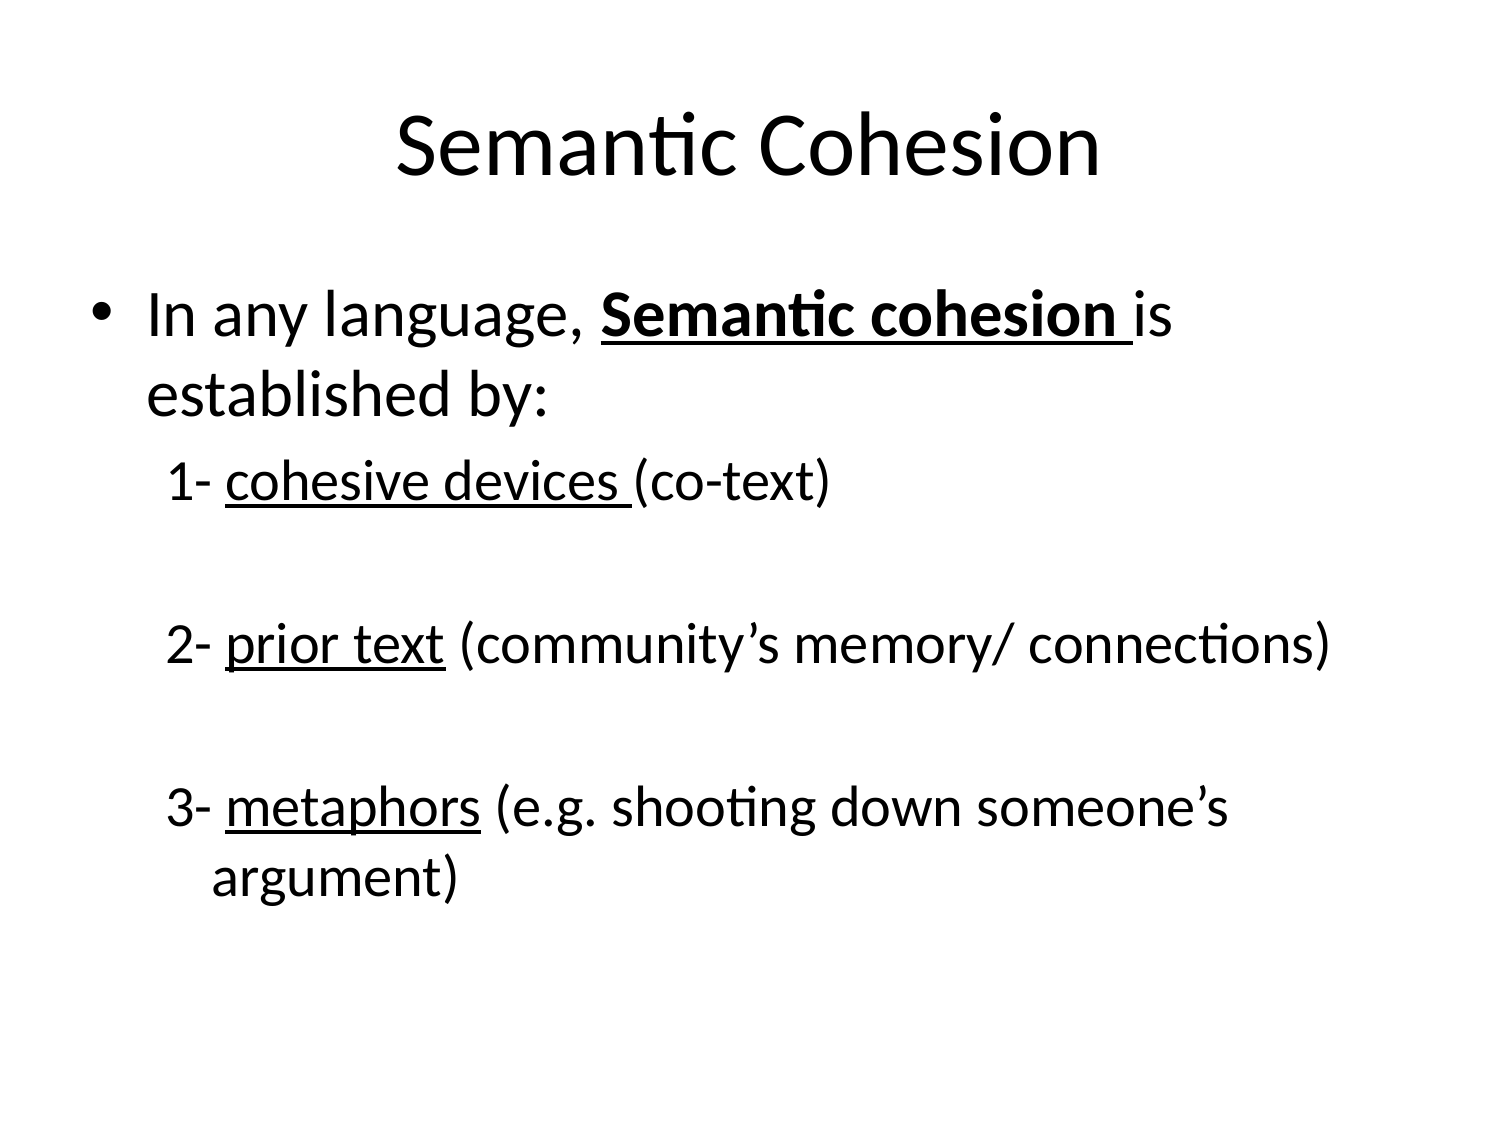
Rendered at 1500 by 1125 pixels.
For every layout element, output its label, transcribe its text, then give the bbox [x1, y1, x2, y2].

title Semantic Cohesion [75, 45, 1425, 233]
list In any language, Semantic cohesion is established by: 1- cohesive devices (co-text) 2- prior text (community’s memory/ connections) 3- metaphors (e.g. shooting down someone’s argument) [75, 262, 1425, 1005]
